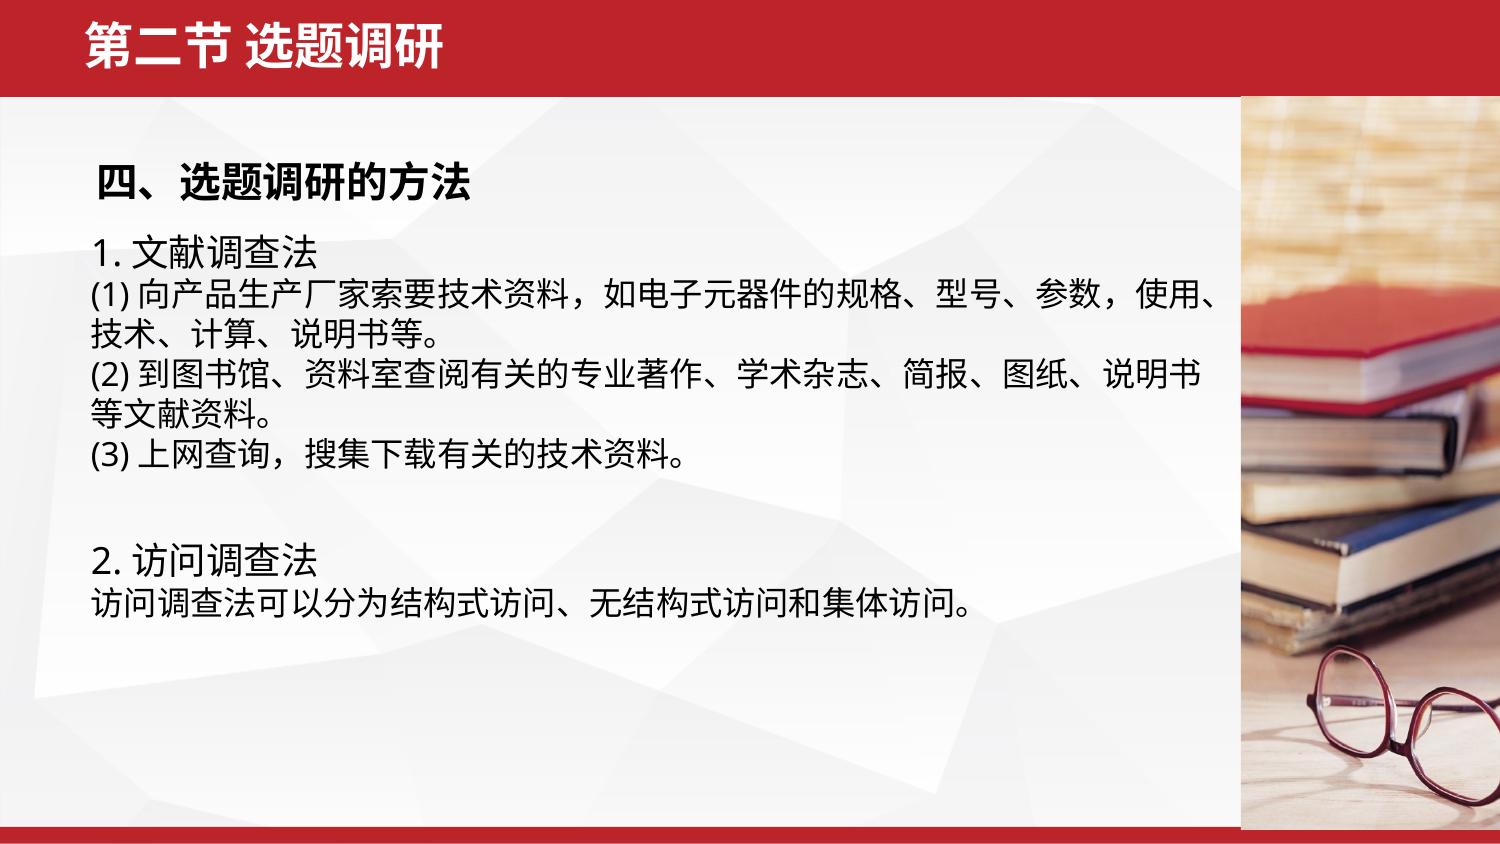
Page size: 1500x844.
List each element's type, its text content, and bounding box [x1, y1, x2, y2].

text_box 2.访问调查法 访问调查法可以分为结构式访问、无结构式访问和集体访问。 [79, 531, 1214, 628]
picture [0, 96, 1500, 830]
text_box 1.文献调查法 (1)向产品生产厂家索要技术资料，如电子元器件的规格、型号、参数，使用、技术、计算、说明书等。 (2)到图书馆、资料室查阅有关的专业著作、学术杂志、简报、图纸、说明书等文献资料。 (3)上网查询，搜集下载有关的技术资料。 [79, 222, 1214, 479]
text_box 四、选题调研的方法 [81, 148, 487, 214]
title 第二节 选题调研 [71, 0, 1200, 97]
